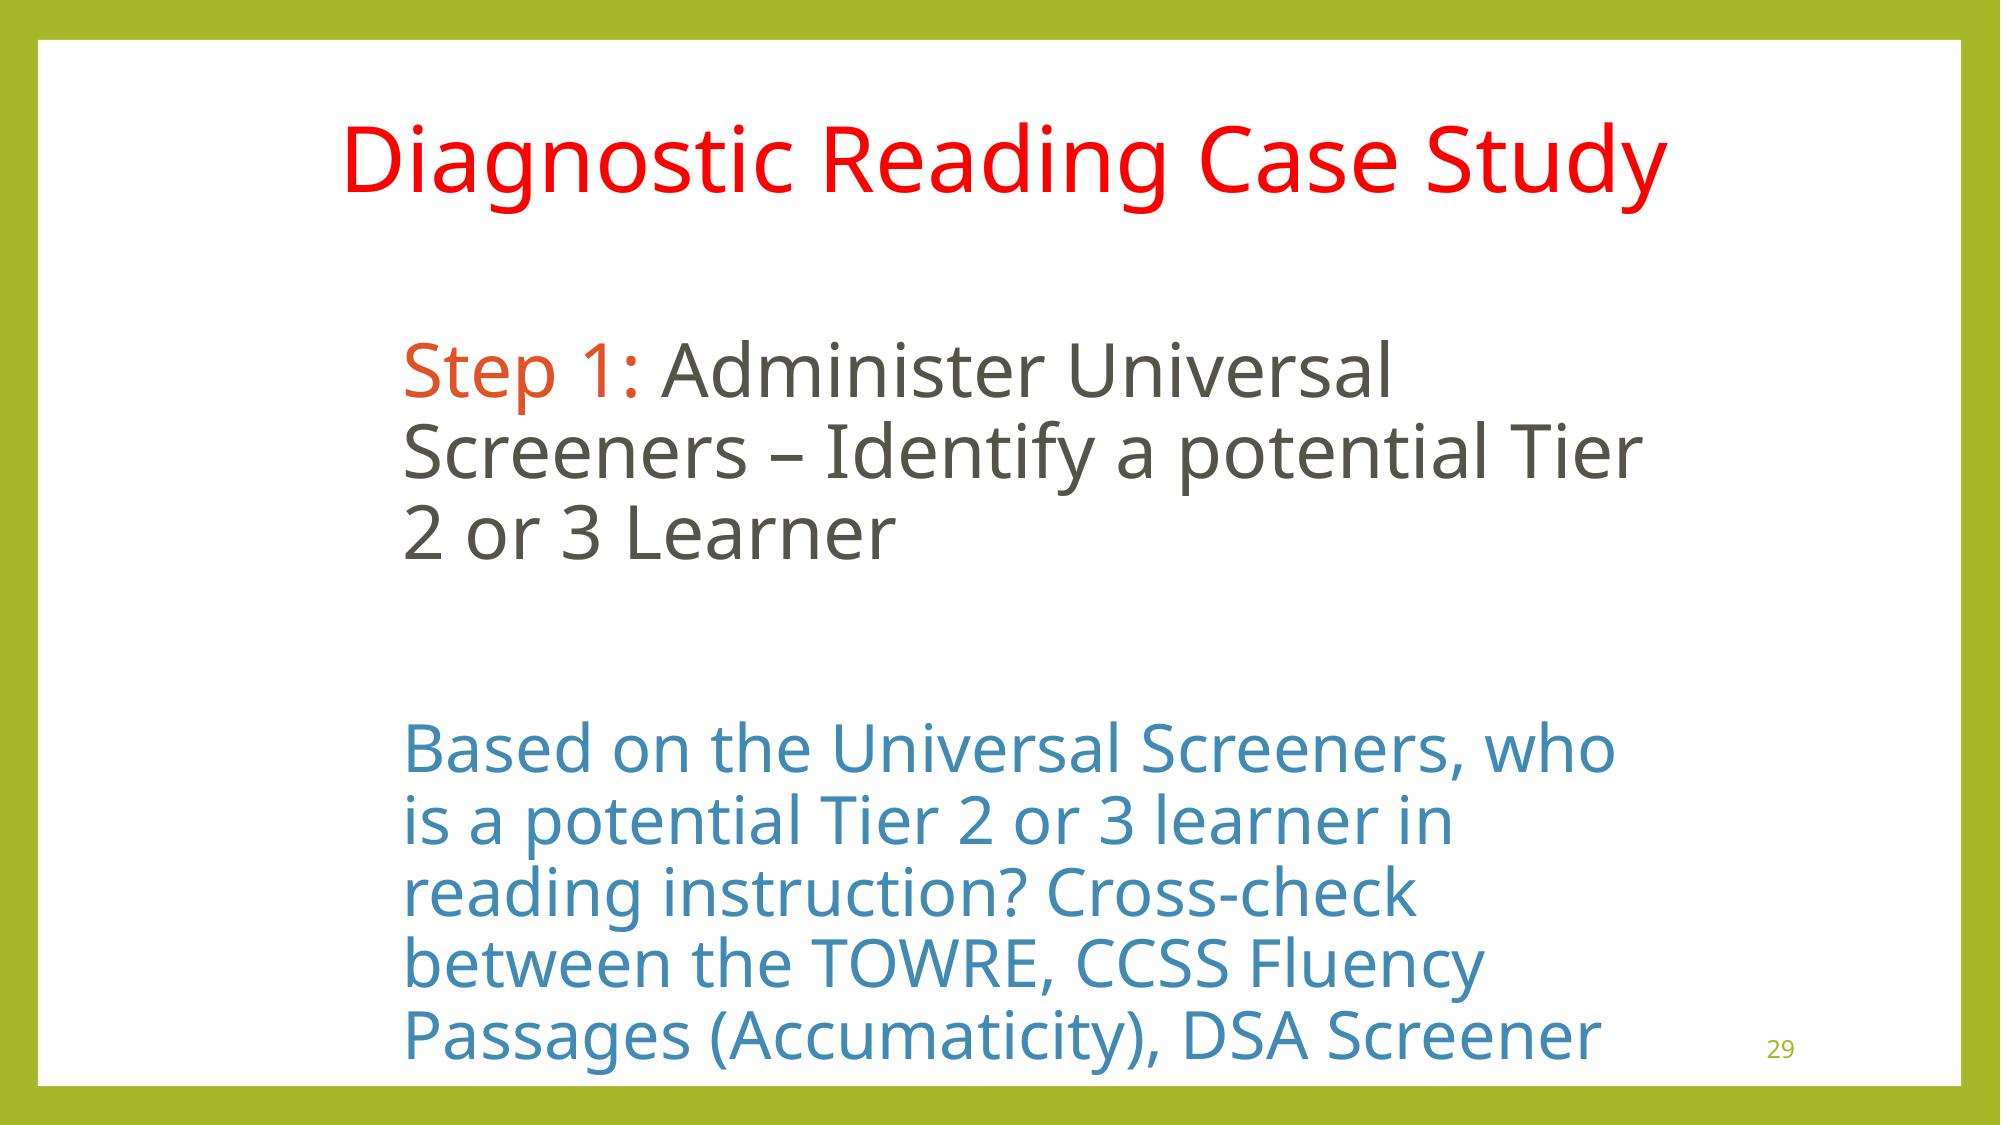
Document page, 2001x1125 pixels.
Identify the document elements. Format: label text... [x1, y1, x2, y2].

list Step 1: Administer Universal Screeners – Identify a potential Tier 2 or 3 Learner Based on the Universal Screeners, who is a potential Tier 2 or 3 learner in reading instruction? Cross-check between the TOWRE, CCSS Fluency Passages (Accumaticity), DSA Screener [275, 324, 1663, 1062]
slide_number 29 [1530, 1020, 1811, 1081]
title Diagnostic Reading Case Study [324, 0, 1713, 325]
